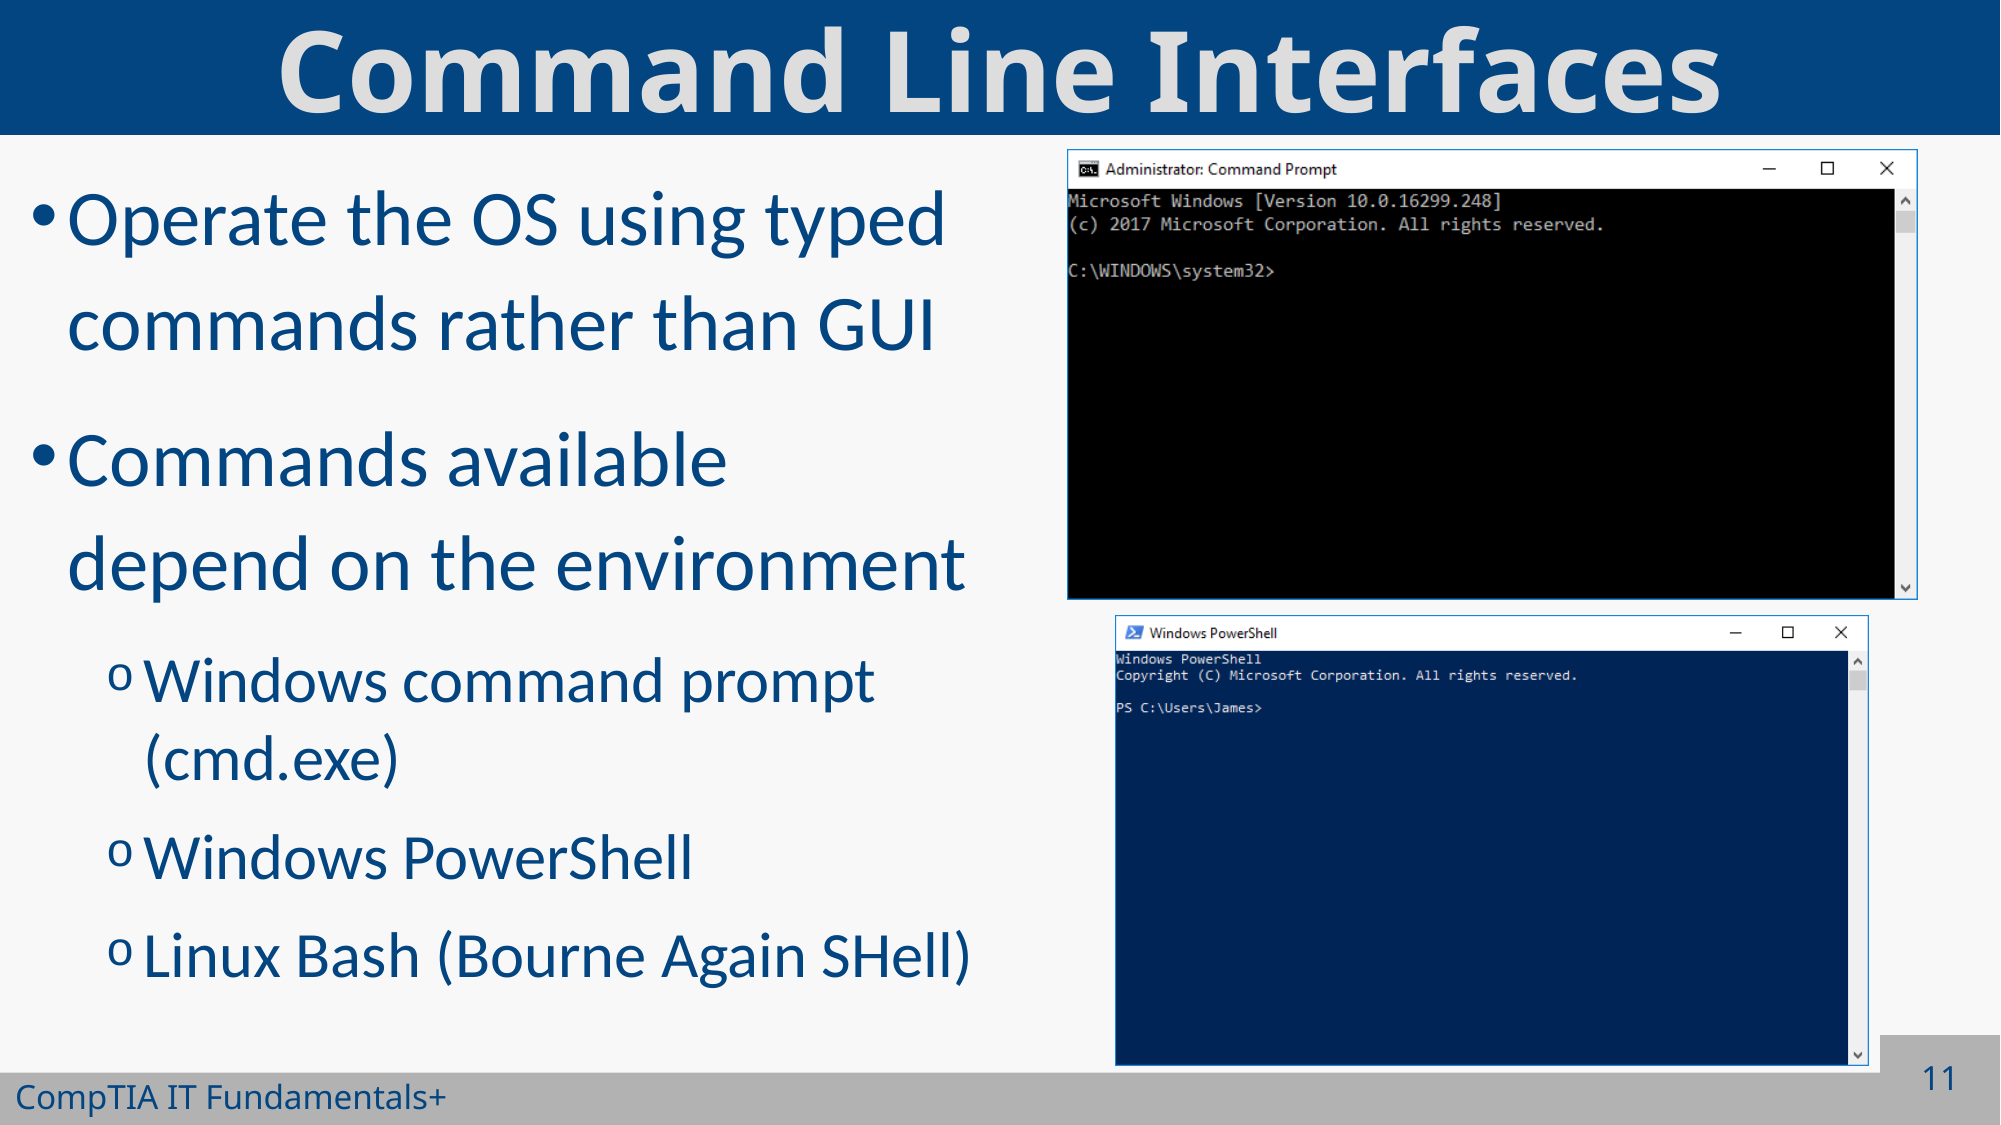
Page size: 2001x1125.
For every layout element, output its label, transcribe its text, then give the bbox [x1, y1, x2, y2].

list Operate the OS using typed commands rather than GUI Commands available depend on the environment Windows command prompt (cmd.exe) Windows PowerShell Linux Bash (Bourne Again SHell) [15, 149, 990, 1065]
title Command Line Interfaces [0, 0, 2000, 135]
slide_number 11 [1880, 1035, 2000, 1125]
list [1115, 615, 1869, 1066]
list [1067, 149, 1918, 600]
footer CompTIA IT Fundamentals+ [0, 1072, 1880, 1125]
